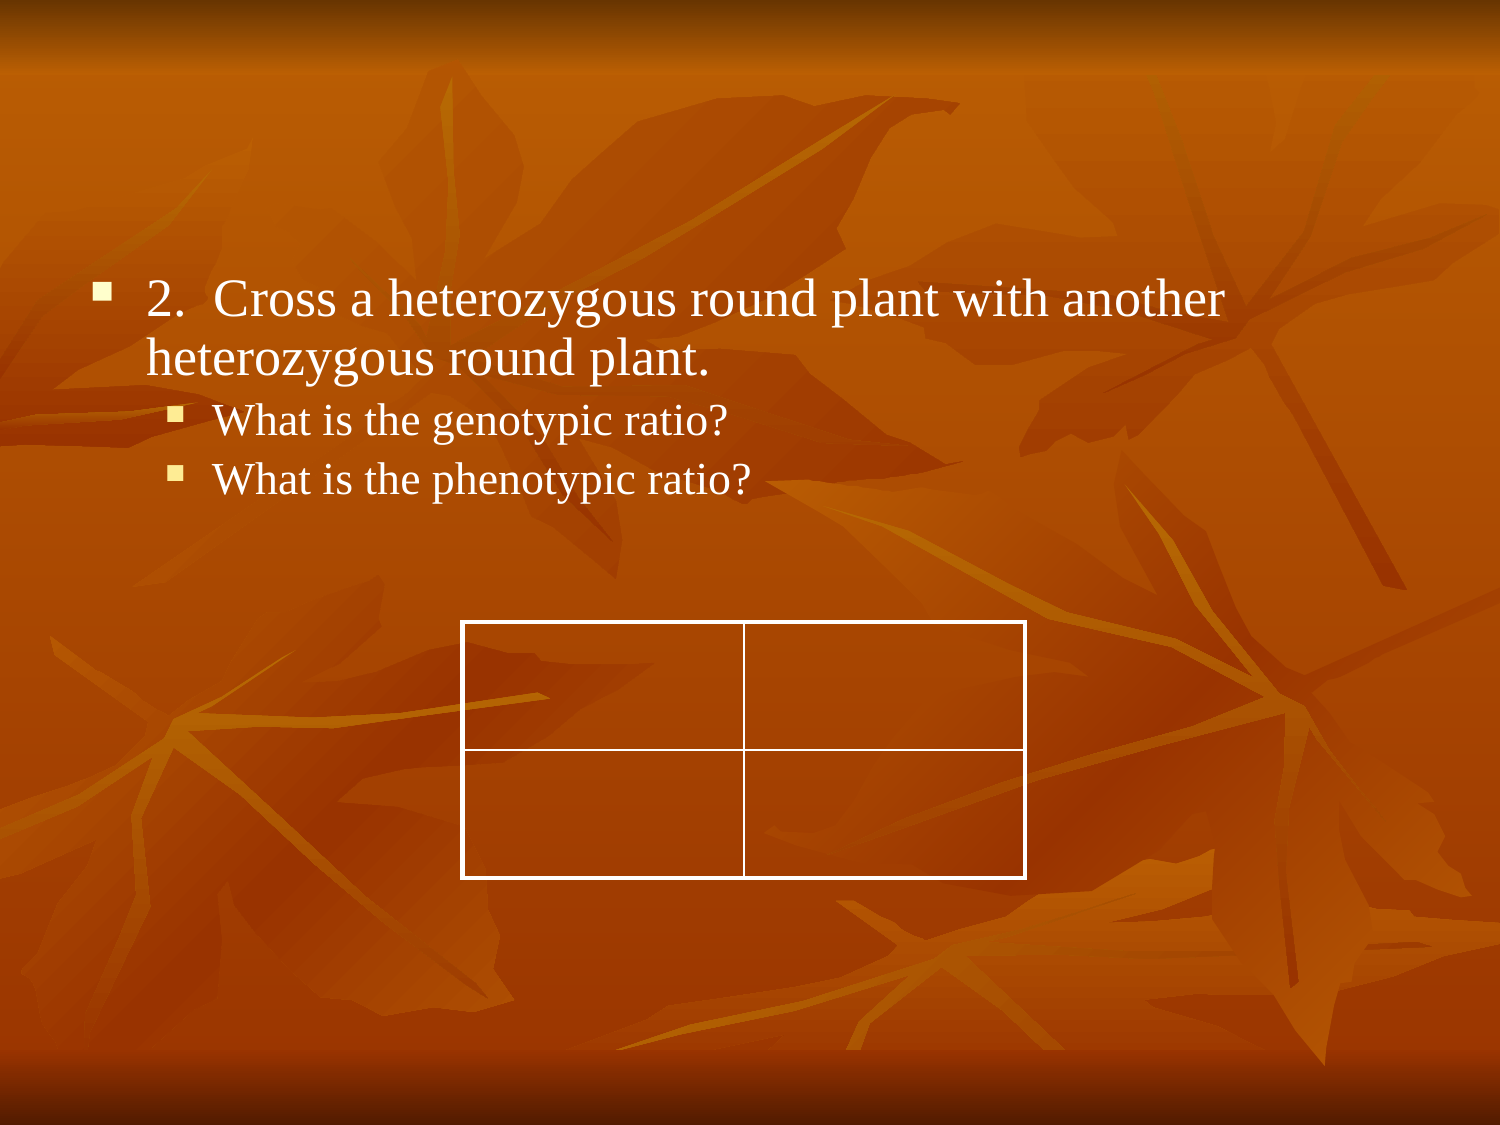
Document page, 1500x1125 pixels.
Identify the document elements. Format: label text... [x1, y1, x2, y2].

list 2. Cross a heterozygous round plant with another heterozygous round plant. What is the genotypic ratio? What is the phenotypic ratio? [74, 262, 1326, 1006]
table_cell [745, 751, 1023, 876]
table_cell [465, 751, 743, 876]
table_header [465, 624, 743, 749]
table_header [745, 624, 1023, 749]
